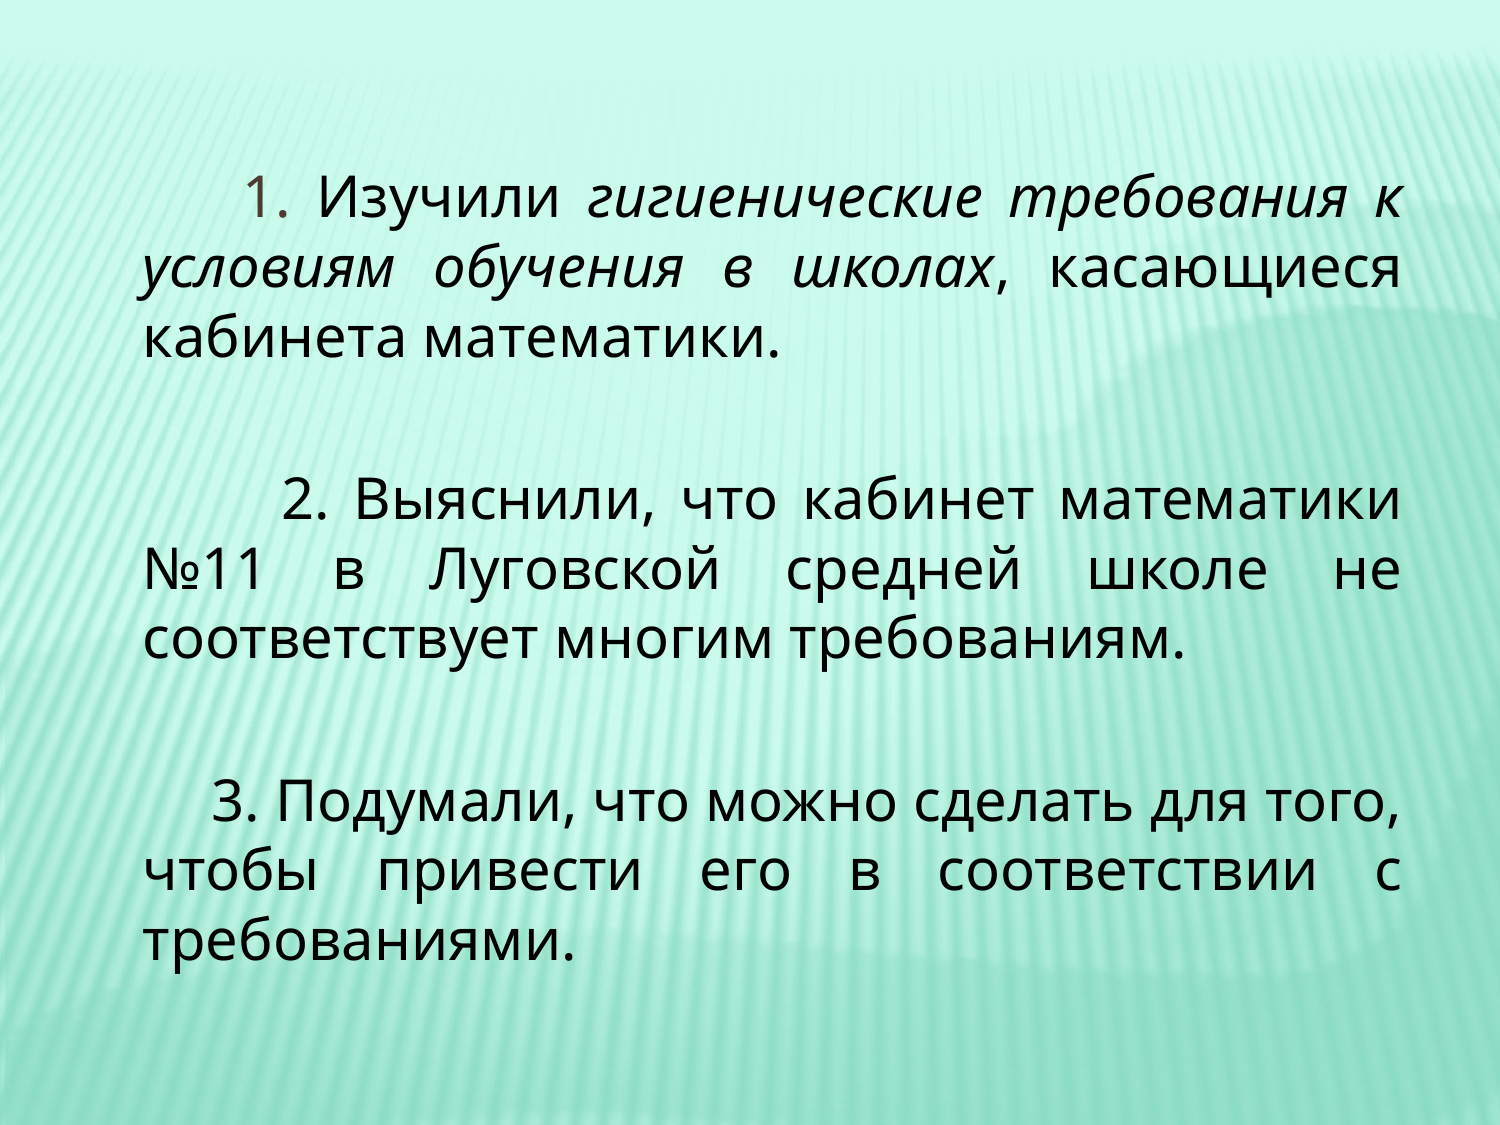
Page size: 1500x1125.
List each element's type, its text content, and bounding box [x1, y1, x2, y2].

list 1. Изучили гигиенические требования к условиям обучения в школах, касающиеся кабинета математики. 2. Выяснили, что кабинет математики №11 в Луговской средней школе не соответствует многим требованиям. 3. Подумали, что можно сделать для того, чтобы привести его в соответствии с требованиями. [75, 152, 1418, 998]
